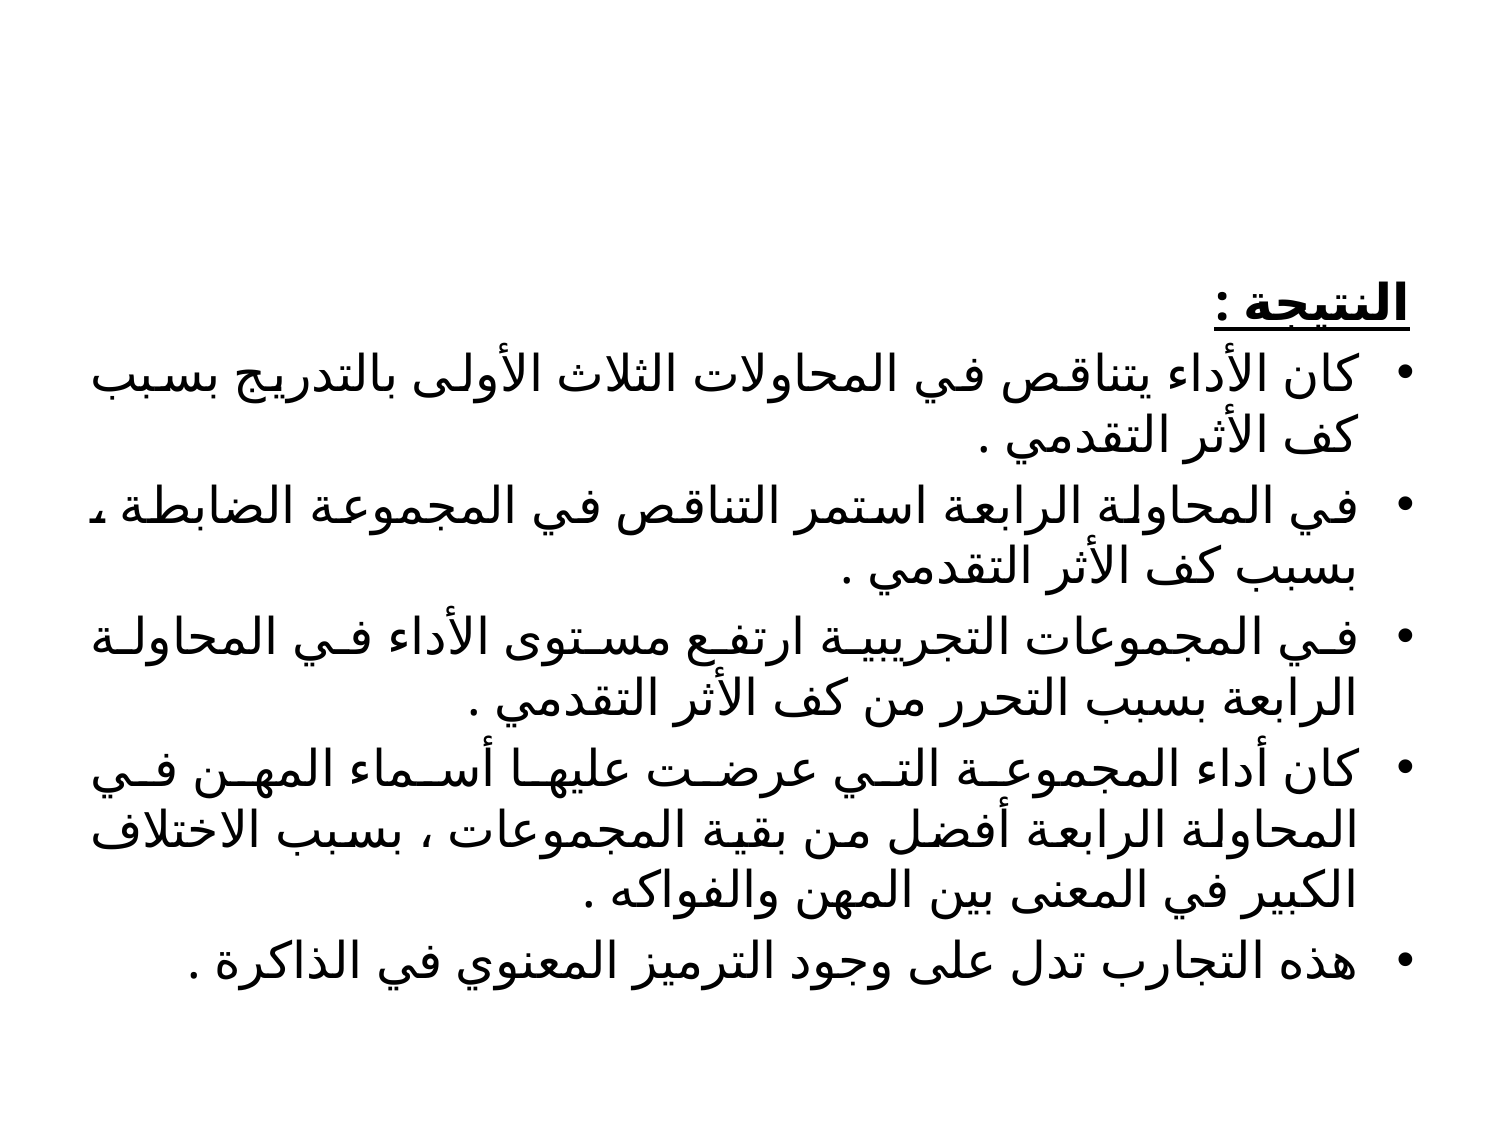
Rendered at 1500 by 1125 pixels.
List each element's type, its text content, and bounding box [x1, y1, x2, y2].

list النتيجة : كان الأداء يتناقص في المحاولات الثلاث الأولى بالتدريج بسبب كف الأثر التقدمي . في المحاولة الرابعة استمر التناقص في المجموعة الضابطة ، بسبب كف الأثر التقدمي . في المجموعات التجريبية ارتفع مستوى الأداء في المحاولة الرابعة بسبب التحرر من كف الأثر التقدمي . كان أداء المجموعة التي عرضت عليها أسماء المهن في المحاولة الرابعة أفضل من بقية المجموعات ، بسبب الاختلاف الكبير في المعنى بين المهن والفواكه . هذه التجارب تدل على وجود الترميز المعنوي في الذاكرة . [75, 262, 1425, 1005]
